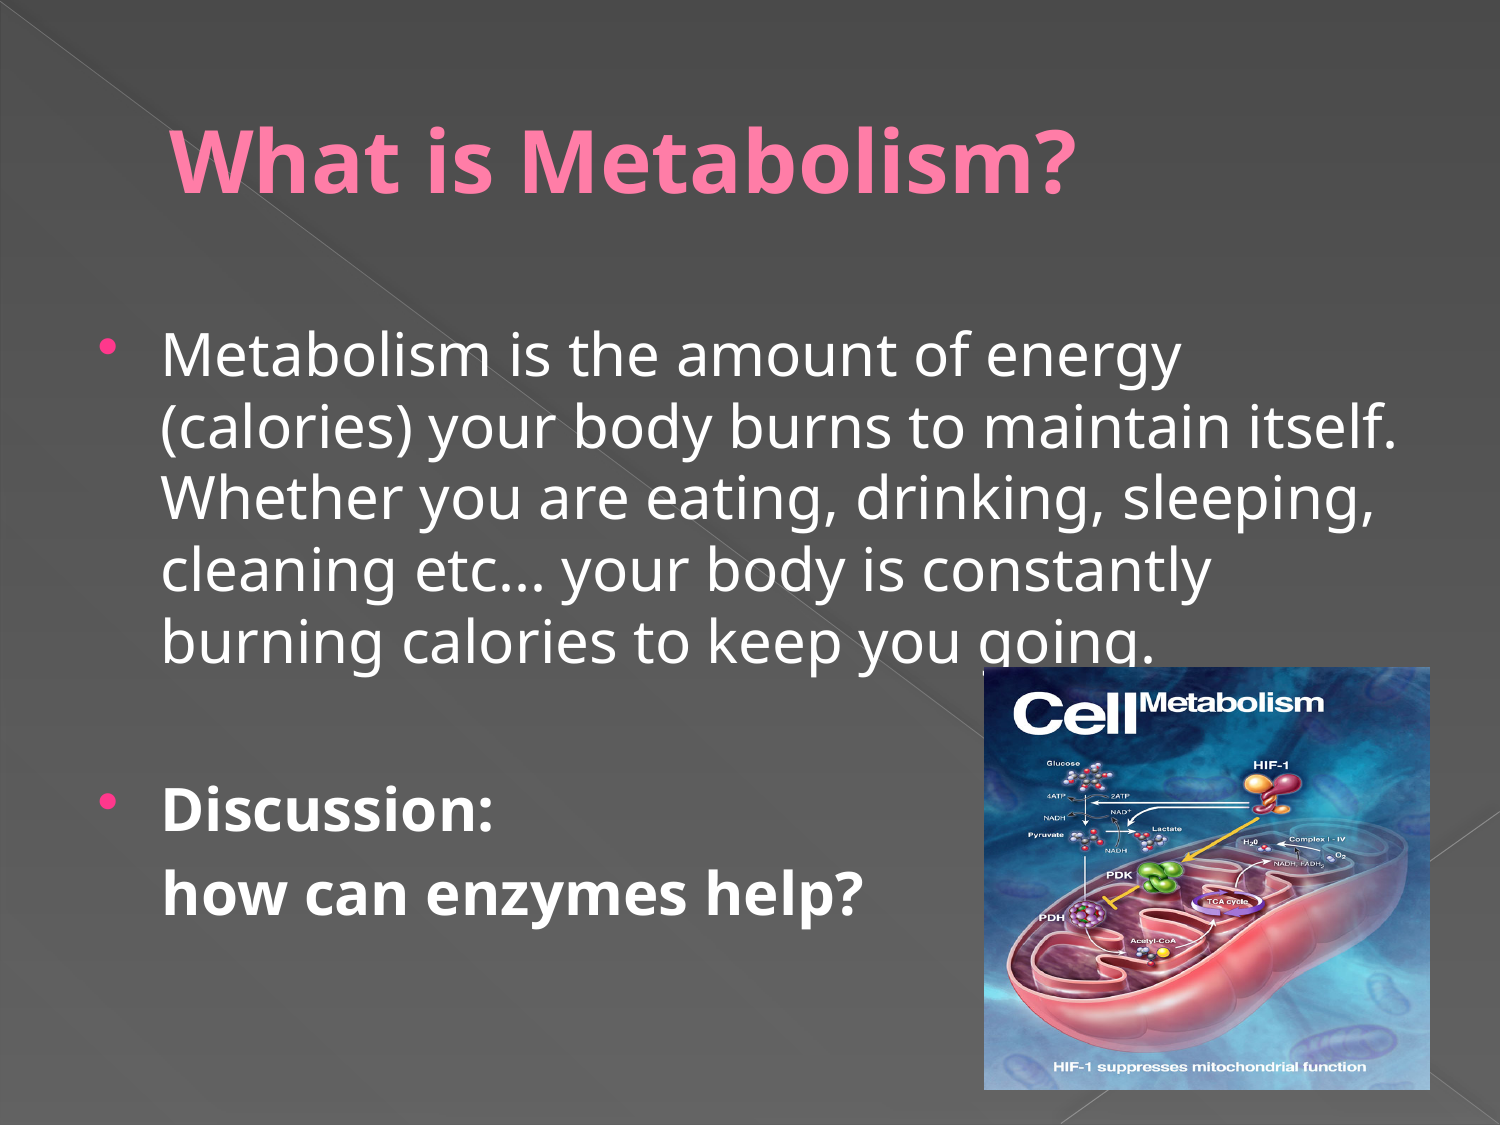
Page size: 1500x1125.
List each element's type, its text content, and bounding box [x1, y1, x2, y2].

title What is Metabolism? [75, 43, 1425, 274]
list Metabolism is the amount of energy (calories) your body burns to maintain itself. Whether you are eating, drinking, sleeping, cleaning etc... your body is constantly burning calories to keep you going. Discussion: how can enzymes help? [75, 308, 1425, 1059]
picture [984, 667, 1430, 1091]
